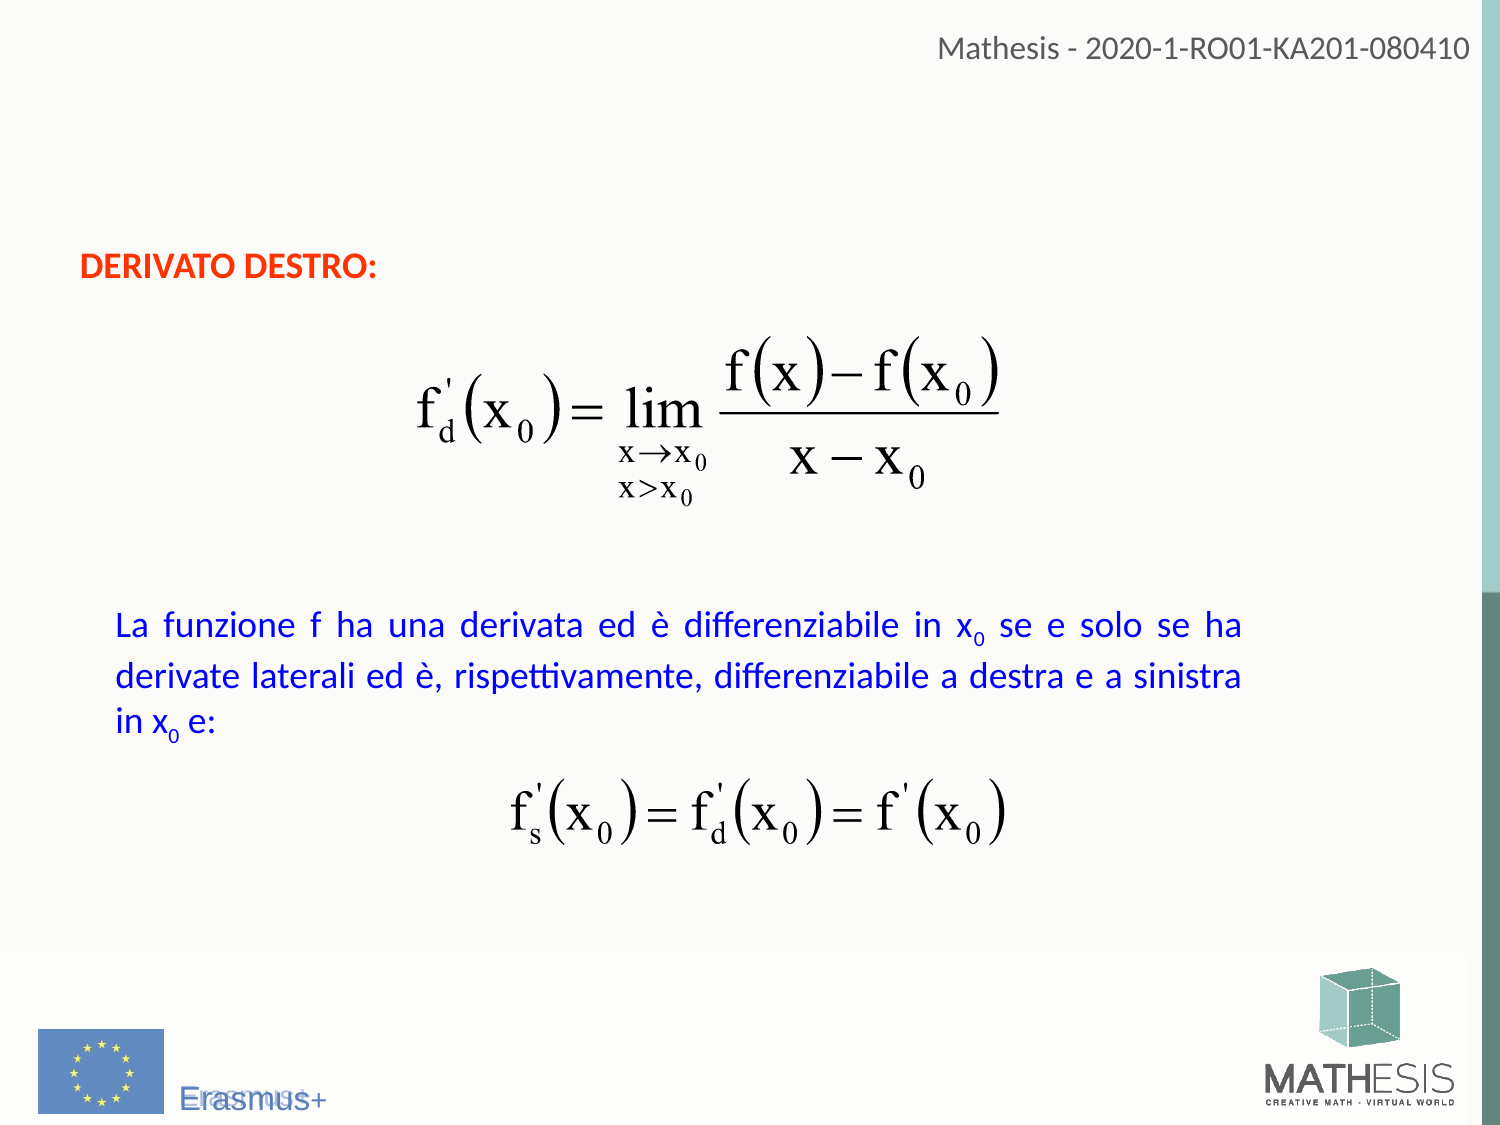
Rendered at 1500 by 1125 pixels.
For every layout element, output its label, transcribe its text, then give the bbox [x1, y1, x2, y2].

picture [406, 334, 1010, 516]
picture [501, 768, 1010, 863]
text_box La funzione f ha una derivata ed è differenziabile in x0 se e solo se ha derivate laterali ed è, rispettivamente, differenziabile a destra e a sinistra in x0 e: [100, 592, 1258, 755]
text_box DERIVATO DESTRO: [64, 233, 447, 294]
